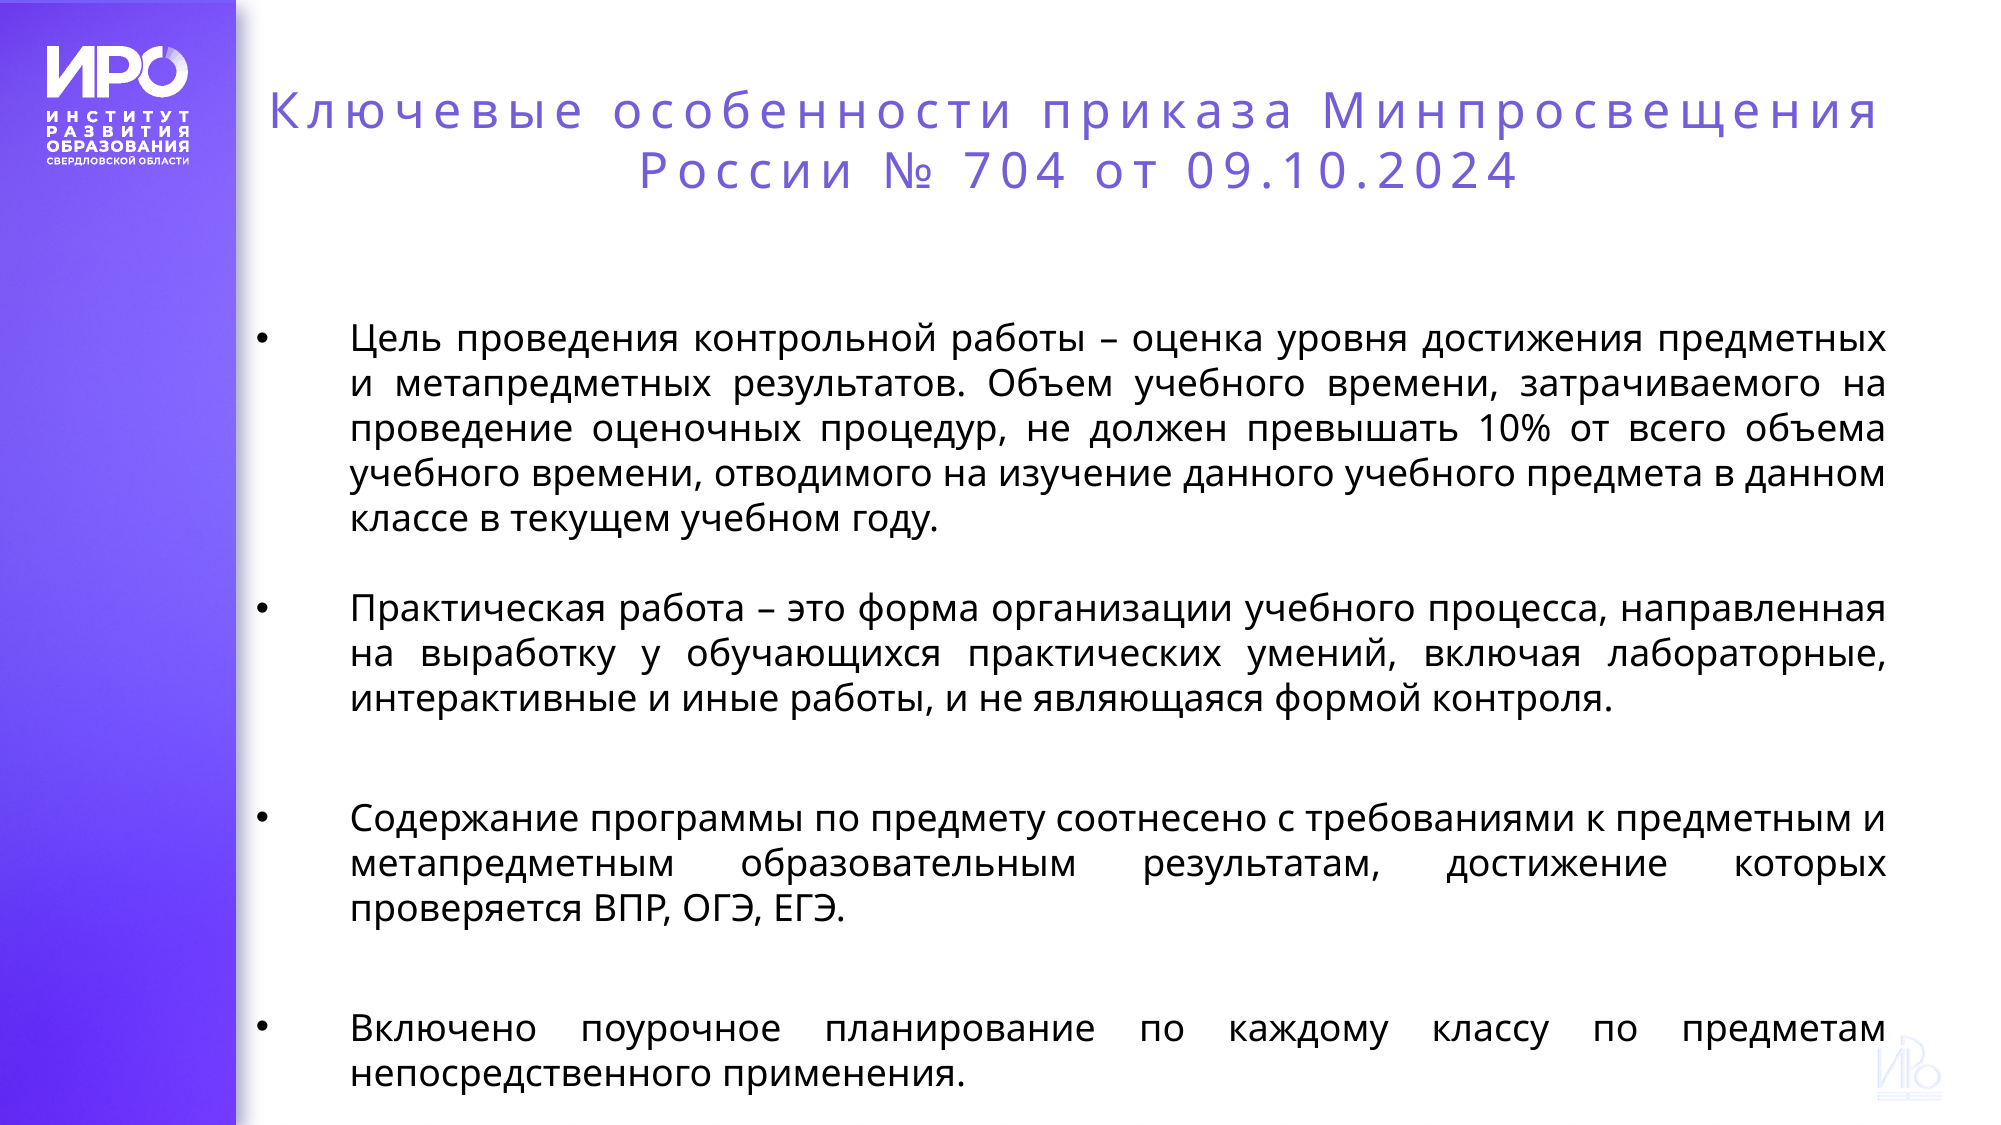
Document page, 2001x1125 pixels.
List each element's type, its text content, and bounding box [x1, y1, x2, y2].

title Ключевые особенности приказа Минпросвещения России № 704 от 09.10.2024 [255, 44, 1900, 233]
picture [0, 0, 2001, 1125]
list Цель проведения контрольной работы – оценка уровня достижения предметных и метапредметных результатов. Объем учебного времени, затрачиваемого на проведение оценочных процедур, не должен превышать 10% от всего объема учебного времени, отводимого на изучение данного учебного предмета в данном классе в текущем учебном году. Практическая работа – это форма организации учебного процесса, направленная на выработку у обучающихся практических умений, включая лабораторные, интерактивные и иные работы, и не являющаяся формой контроля. Содержание программы по предмету соотнесено с требованиями к предметным и метапредметным образовательным результатам, достижение которых проверяется ВПР, ОГЭ, ЕГЭ. Включено поурочное планирование по каждому классу по предметам непосредственного применения. [255, 314, 1889, 967]
